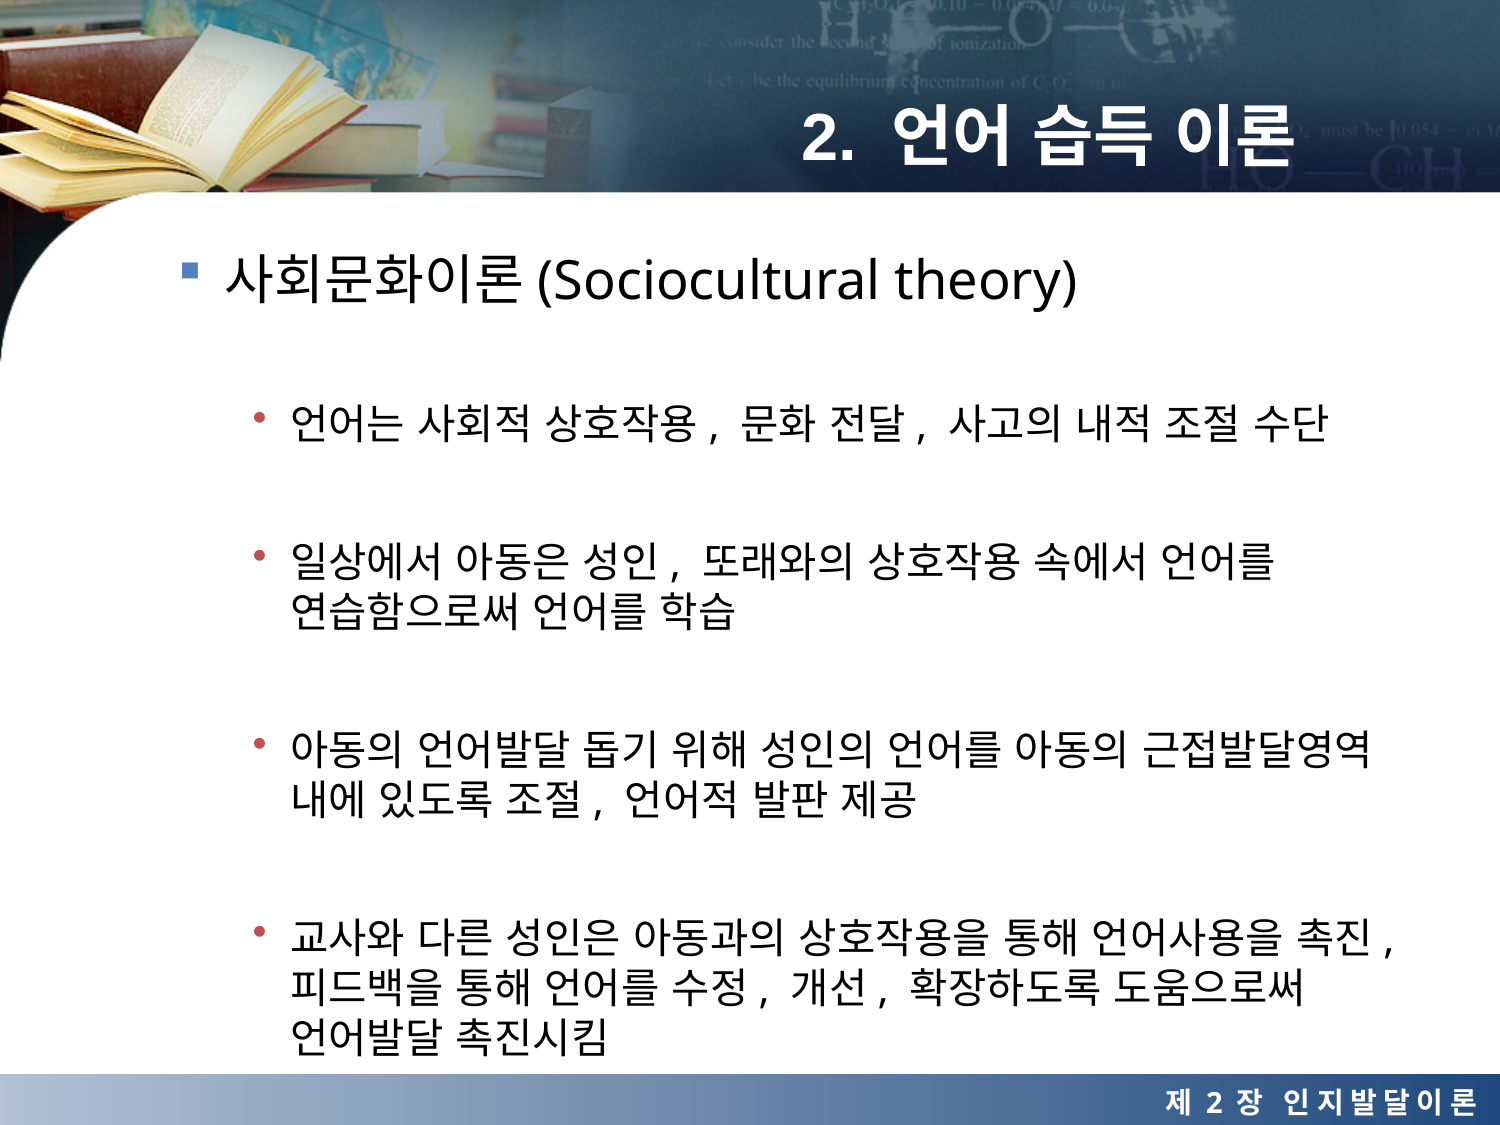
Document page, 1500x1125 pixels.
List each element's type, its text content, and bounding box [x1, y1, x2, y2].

list 사회문화이론(Sociocultural theory) 언어는 사회적 상호작용, 문화 전달, 사고의 내적 조절 수단 일상에서 아동은 성인, 또래와의 상호작용 속에서 언어를 연습함으로써 언어를 학습 아동의 언어발달 돕기 위해 성인의 언어를 아동의 근접발달영역 내에 있도록 조절, 언어적 발판 제공 교사와 다른 성인은 아동과의 상호작용을 통해 언어사용을 촉진, 피드백을 통해 언어를 수정, 개선, 확장하도록 도움으로써 언어발달 촉진시킴 [87, 237, 1432, 1038]
picture [0, 0, 1500, 383]
title 2. 언어 습득 이론 [137, 93, 1313, 174]
